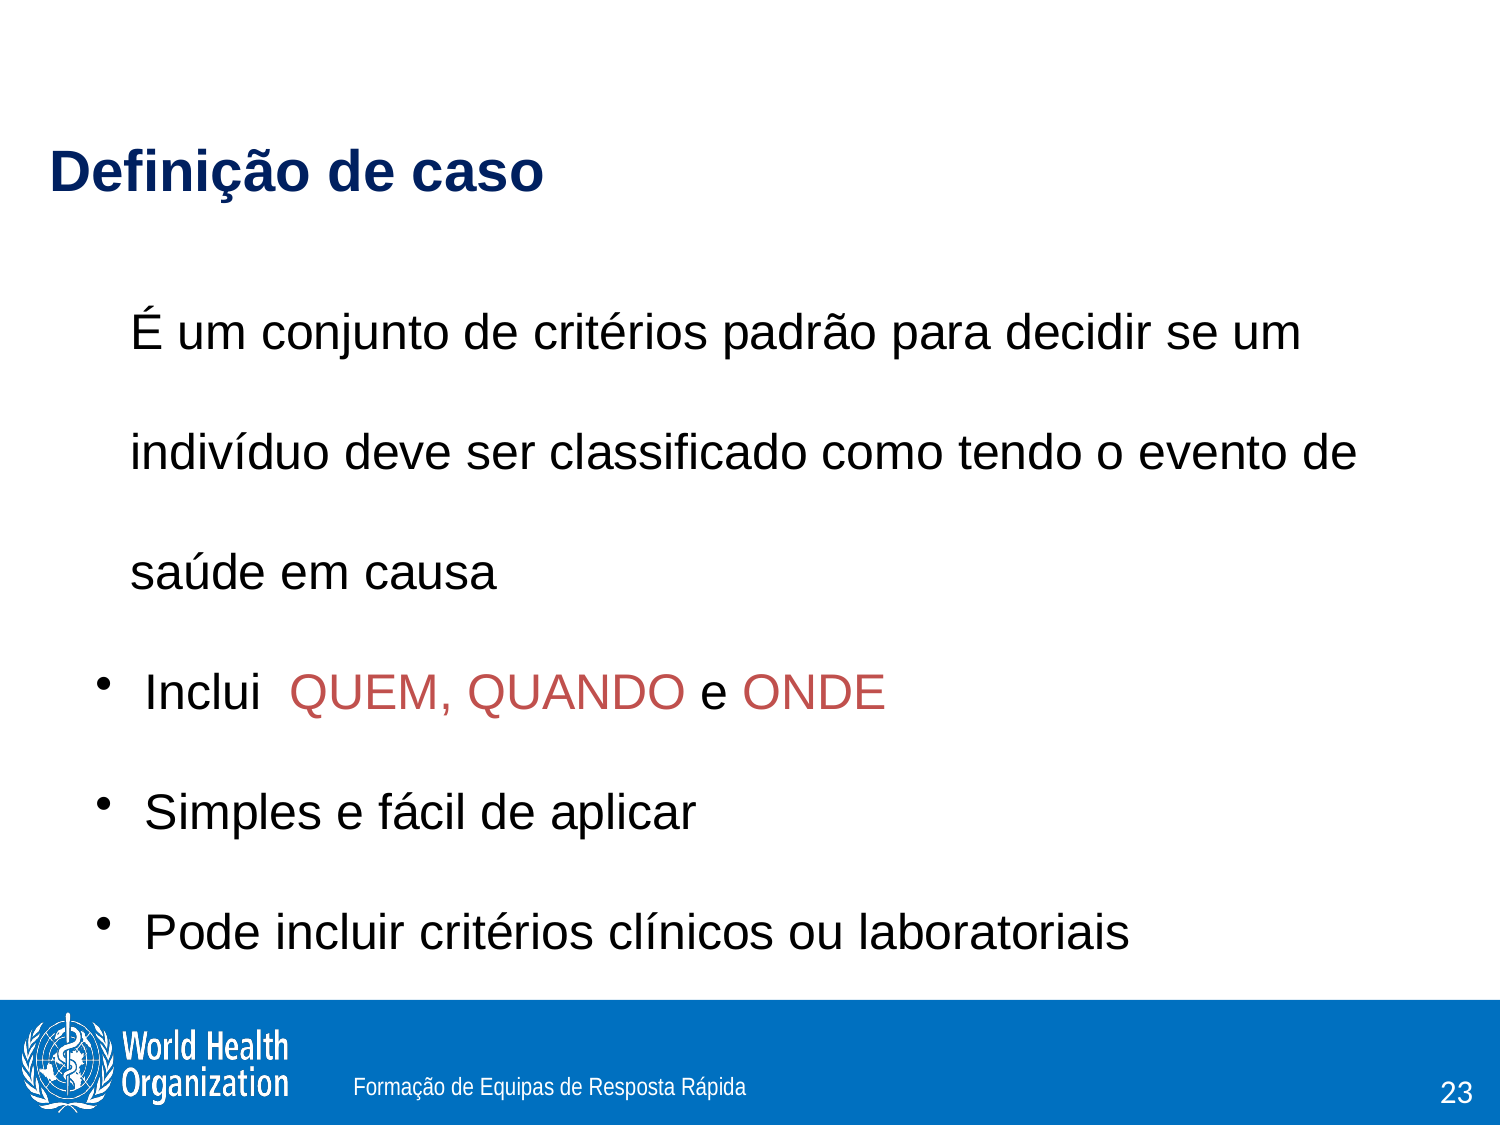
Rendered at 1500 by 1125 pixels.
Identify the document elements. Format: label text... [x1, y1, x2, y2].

picture [21, 1012, 288, 1113]
text_box Definição de caso [34, 125, 561, 211]
text_box É um conjunto de critérios padrão para decidir se um indivíduo deve ser classificado como tendo o evento de saúde em causa Inclui QUEM, QUANDO e ONDE Simples e fácil de aplicar Pode incluir critérios clínicos ou laboratoriais [41, 231, 1459, 967]
